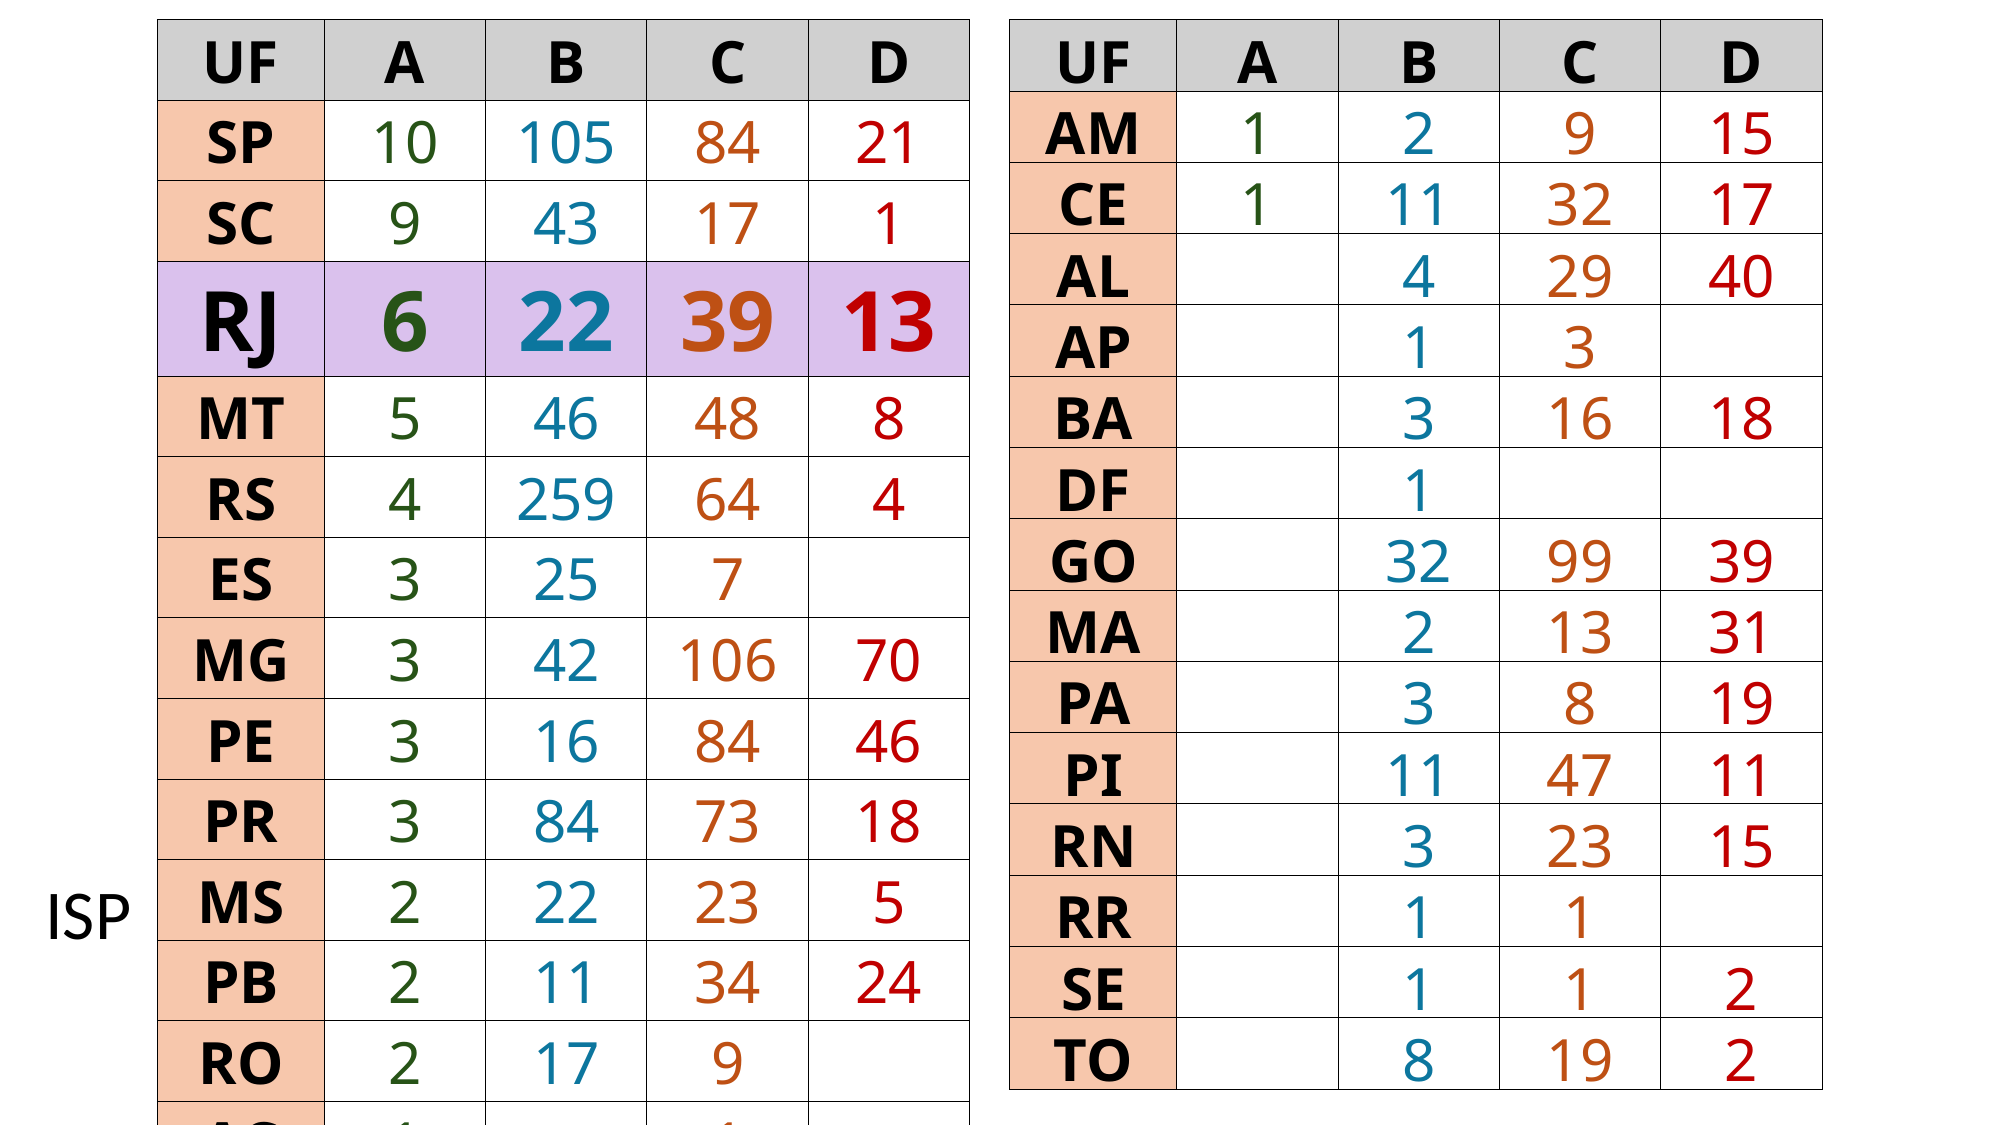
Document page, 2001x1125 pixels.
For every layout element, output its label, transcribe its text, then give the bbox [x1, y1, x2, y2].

table_cell 1 [1177, 92, 1338, 162]
table_cell 1 [325, 1102, 485, 1125]
table_cell 70 [809, 618, 969, 698]
table_cell 16 [486, 699, 646, 779]
table_cell 17 [1661, 163, 1822, 233]
table_cell 13 [1500, 591, 1660, 661]
table_cell SP [158, 101, 324, 180]
table_cell [1177, 519, 1338, 590]
table_cell 9 [647, 1021, 808, 1101]
table_cell SE [1010, 947, 1176, 1017]
table_cell 9 [1500, 92, 1660, 162]
table_cell 21 [809, 101, 969, 180]
table_header A [325, 20, 485, 100]
table_cell 2 [1339, 591, 1499, 661]
table_header A [1177, 20, 1338, 91]
table_cell 48 [647, 377, 808, 456]
table_cell ES [158, 538, 324, 617]
table_cell 2 [325, 941, 485, 1020]
table_cell [1661, 876, 1822, 946]
table_cell 1 [647, 1102, 808, 1125]
table_cell 31 [1661, 591, 1822, 661]
table_cell 3 [1339, 804, 1499, 875]
table_cell 2 [1661, 1018, 1822, 1089]
table_cell 5 [809, 860, 969, 940]
table_cell 19 [1500, 1018, 1660, 1089]
table_cell 10 [325, 101, 485, 180]
table_cell [1661, 448, 1822, 518]
table_cell 29 [1500, 234, 1660, 304]
table_cell [1661, 305, 1822, 376]
table_cell 19 [1661, 662, 1822, 732]
table_cell [1177, 804, 1338, 875]
table_cell [1177, 947, 1338, 1017]
table_cell 9 [325, 181, 485, 261]
table_cell 5 [325, 377, 485, 456]
table_cell 3 [325, 618, 485, 698]
table_cell 15 [1661, 92, 1822, 162]
table_cell [809, 1021, 969, 1101]
text_box ISP [0, 862, 208, 962]
table_cell [1177, 305, 1338, 376]
table_cell 47 [1500, 733, 1660, 803]
table_cell CE [1010, 163, 1176, 233]
table_cell [809, 538, 969, 617]
table_cell 18 [1661, 377, 1822, 447]
table_cell 17 [647, 181, 808, 261]
table_cell [1177, 1018, 1338, 1089]
table_cell 105 [486, 101, 646, 180]
table_cell PB [158, 941, 324, 1020]
table_cell 15 [1661, 804, 1822, 875]
table_cell 73 [647, 780, 808, 859]
table_cell 259 [486, 457, 646, 537]
table_cell 1 [1339, 305, 1499, 376]
table_cell [1177, 591, 1338, 661]
table_cell 2 [325, 860, 485, 940]
table_cell RR [1010, 876, 1176, 946]
table_header UF [1010, 20, 1176, 91]
table_cell 43 [486, 181, 646, 261]
table_cell 1 [1339, 876, 1499, 946]
table_cell 1 [1339, 448, 1499, 518]
table_cell 42 [486, 618, 646, 698]
table_header C [1500, 20, 1660, 91]
table_cell 1 [1500, 876, 1660, 946]
table_cell 23 [647, 860, 808, 940]
table_cell 3 [325, 538, 485, 617]
table_cell 11 [1339, 733, 1499, 803]
table_cell BA [1010, 377, 1176, 447]
table_cell [1177, 234, 1338, 304]
table_cell 39 [1661, 519, 1822, 590]
table_cell 24 [809, 941, 969, 1020]
table_cell 2 [325, 1021, 485, 1101]
table_cell RS [158, 457, 324, 537]
table_cell 99 [1500, 519, 1660, 590]
table_cell TO [1010, 1018, 1176, 1089]
table_cell 32 [1339, 519, 1499, 590]
table_cell SC [158, 181, 324, 261]
table_cell 11 [1661, 733, 1822, 803]
table_header C [647, 20, 808, 100]
table_cell 106 [647, 618, 808, 698]
table_cell 11 [486, 941, 646, 1020]
table_cell 40 [1661, 234, 1822, 304]
table_header D [809, 20, 969, 100]
table_cell 18 [809, 780, 969, 859]
table_cell 1 [1339, 947, 1499, 1017]
table_cell PI [1010, 733, 1176, 803]
table_cell 8 [1500, 662, 1660, 732]
table_cell 34 [647, 941, 808, 1020]
table_cell [486, 1102, 646, 1125]
table_cell 64 [647, 457, 808, 537]
table_header D [1661, 20, 1822, 91]
table_cell 7 [647, 538, 808, 617]
table_cell GO [1010, 519, 1176, 590]
table_cell 39 [647, 262, 808, 376]
table_cell [1177, 448, 1338, 518]
table_cell 84 [647, 101, 808, 180]
table_cell RO [158, 1021, 324, 1101]
table_cell RJ [158, 262, 324, 376]
table_cell 4 [325, 457, 485, 537]
table_cell 1 [1177, 163, 1338, 233]
table_cell 6 [325, 262, 485, 376]
table_cell 2 [1661, 947, 1822, 1017]
table_cell [1177, 662, 1338, 732]
table_cell 84 [486, 780, 646, 859]
table_cell 1 [809, 181, 969, 261]
table_cell [1177, 377, 1338, 447]
table_cell PE [158, 699, 324, 779]
table_cell 3 [325, 699, 485, 779]
table_cell 4 [1339, 234, 1499, 304]
table_cell AL [1010, 234, 1176, 304]
table_cell 4 [809, 457, 969, 537]
table_cell 23 [1500, 804, 1660, 875]
table_cell 17 [486, 1021, 646, 1101]
table_cell 1 [1500, 947, 1660, 1017]
table_cell 22 [486, 860, 646, 940]
table_cell 3 [1500, 305, 1660, 376]
table_header B [486, 20, 646, 100]
table_cell PR [158, 780, 324, 859]
table_cell MA [1010, 591, 1176, 661]
table_cell 46 [809, 699, 969, 779]
table_cell 2 [1339, 92, 1499, 162]
table_cell MG [158, 618, 324, 698]
table_cell 84 [647, 699, 808, 779]
table_cell RN [1010, 804, 1176, 875]
table_cell 3 [1339, 377, 1499, 447]
table_cell 3 [325, 780, 485, 859]
table_cell 16 [1500, 377, 1660, 447]
table_cell PA [1010, 662, 1176, 732]
table_cell 11 [1339, 163, 1499, 233]
table_cell [1177, 876, 1338, 946]
table_cell AM [1010, 92, 1176, 162]
table_header B [1339, 20, 1499, 91]
table_cell 8 [809, 377, 969, 456]
table_cell MS [158, 860, 324, 940]
table_cell AP [1010, 305, 1176, 376]
table_cell [1177, 733, 1338, 803]
table_cell 32 [1500, 163, 1660, 233]
table_header UF [158, 20, 324, 100]
table_cell 46 [486, 377, 646, 456]
table_cell AC [158, 1102, 324, 1125]
table_cell 25 [486, 538, 646, 617]
table_cell 22 [486, 262, 646, 376]
table_cell 8 [1339, 1018, 1499, 1089]
table_cell [1500, 448, 1660, 518]
table_cell [809, 1102, 969, 1125]
table_cell MT [158, 377, 324, 456]
table_cell 13 [809, 262, 969, 376]
table_cell 3 [1339, 662, 1499, 732]
table_cell DF [1010, 448, 1176, 518]
